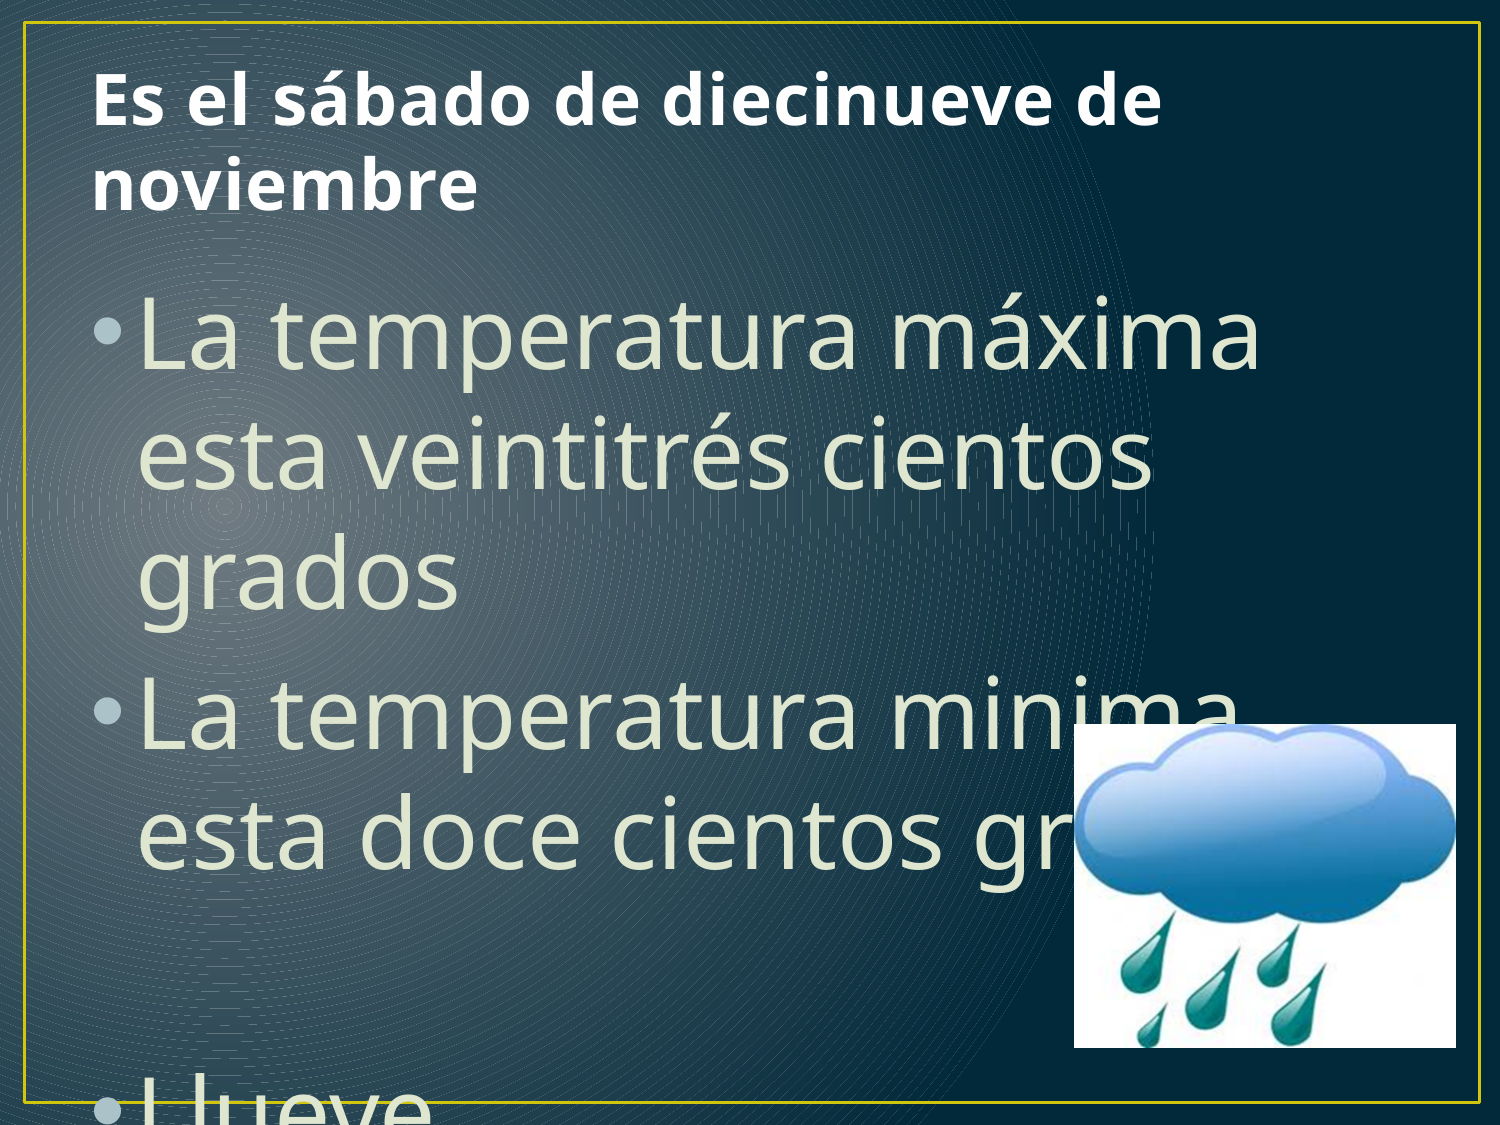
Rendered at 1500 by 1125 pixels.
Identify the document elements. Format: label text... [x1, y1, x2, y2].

list La temperatura máxima esta veintitrés cientos grados La temperatura minima esta doce cientos grados Llueve [75, 262, 1425, 1005]
picture [1074, 724, 1455, 1047]
title Es el sábado de diecinueve de noviembre [75, 45, 1425, 233]
